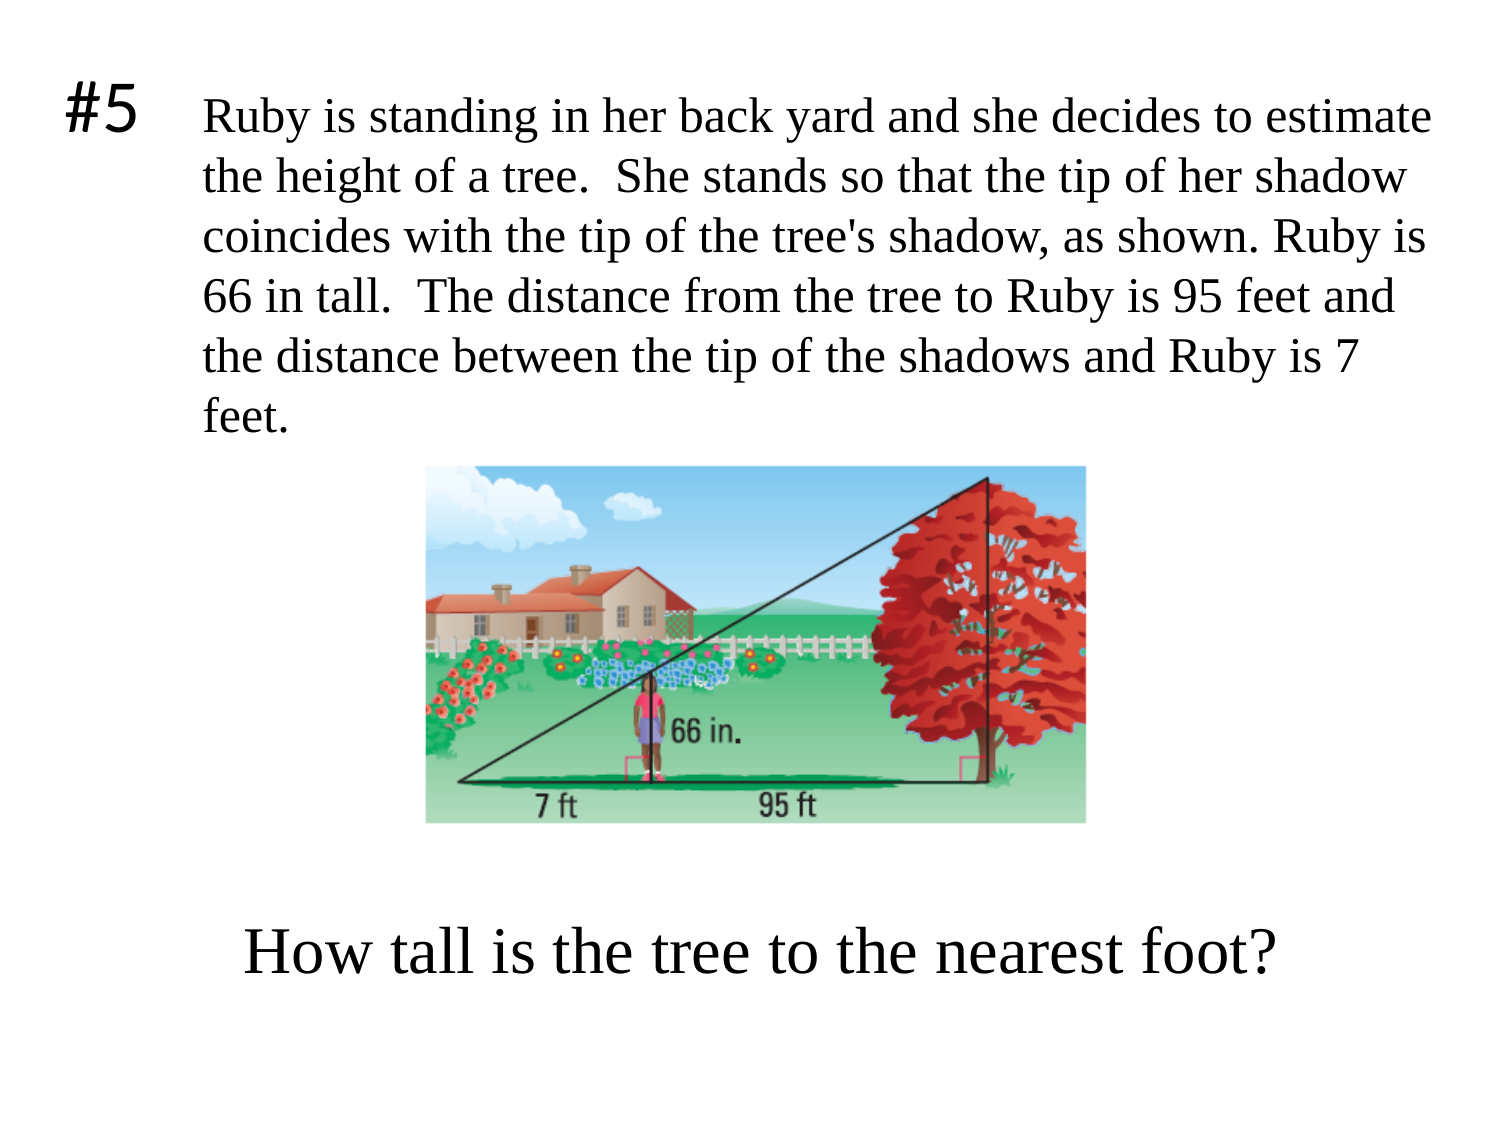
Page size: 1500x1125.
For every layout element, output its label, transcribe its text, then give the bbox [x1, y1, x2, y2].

text_box Ruby is standing in her back yard and she decides to estimate the height of a tree. She stands so that the tip of her shadow coincides with the tip of the tree's shadow, as shown. Ruby is 66 in tall. The distance from the tree to Ruby is 95 feet and the distance between the tip of the shadows and Ruby is 7 feet. [187, 74, 1450, 450]
text_box #5 [49, 49, 188, 155]
picture [412, 399, 1127, 858]
text_box How tall is the tree to the nearest foot? [228, 899, 1296, 995]
